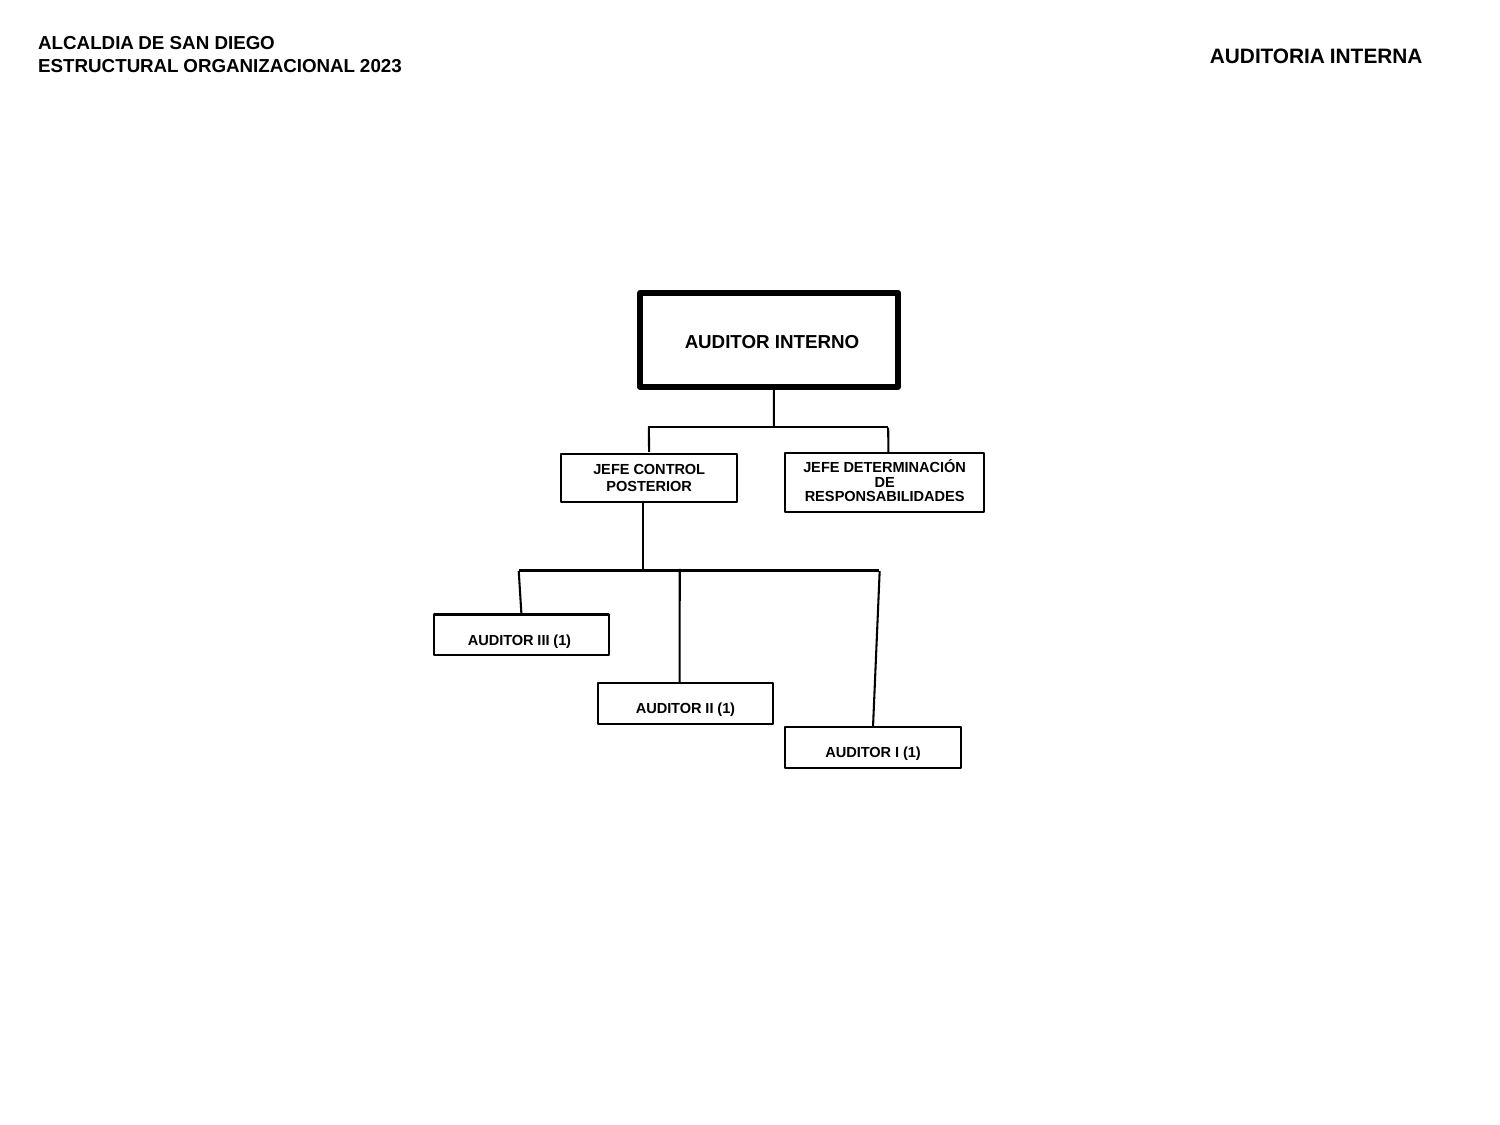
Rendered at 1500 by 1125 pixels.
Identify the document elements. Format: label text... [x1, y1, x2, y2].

text_box AUDITORIA INTERNA [1195, 35, 1465, 75]
text_box ALCALDIA DE SAN DIEGO ESTRUCTURAL ORGANIZACIONAL 2023 [23, 23, 551, 84]
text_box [433, 292, 985, 769]
